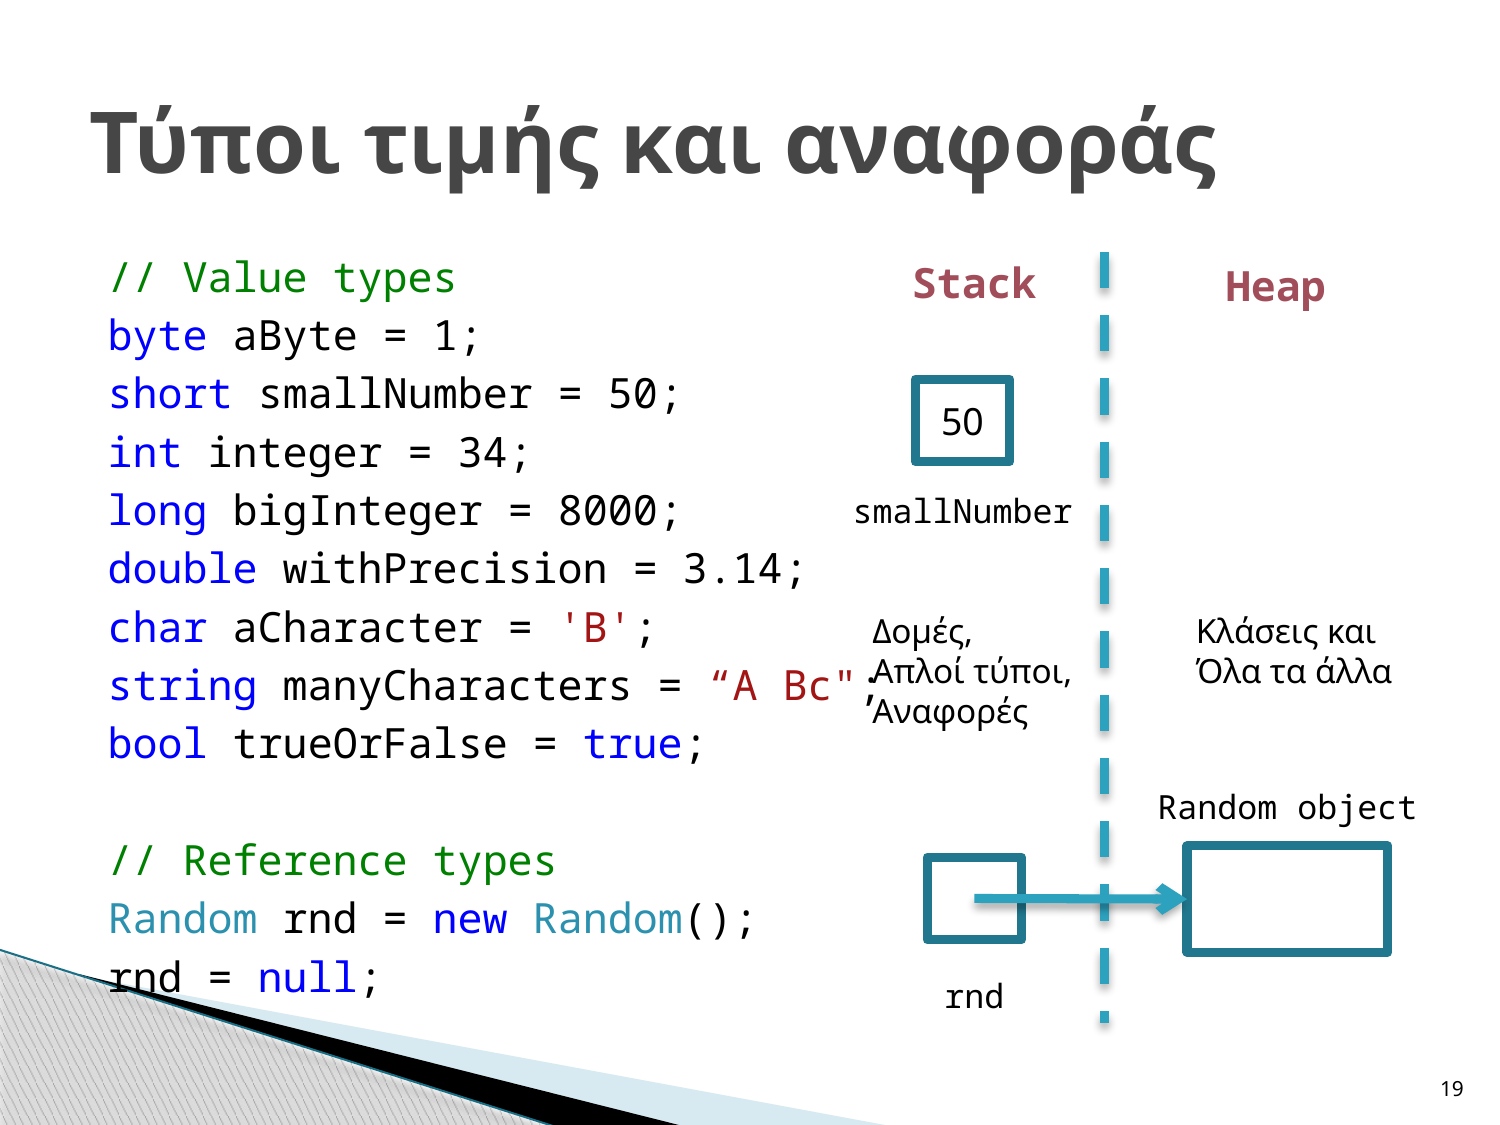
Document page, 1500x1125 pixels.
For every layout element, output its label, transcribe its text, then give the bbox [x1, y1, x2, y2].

text_box smallNumber [837, 483, 1088, 538]
text_box Stack [897, 249, 1052, 314]
text_box [1182, 841, 1392, 957]
text_box 50 [911, 375, 1014, 466]
list // Value types byte aByte = 1; short smallNumber = 50; int integer = 34; long bigInteger = 8000; double withPrecision = 3.14; char aCharacter = 'B'; string manyCharacters = “A Bc"; bool trueOrFalse = true; // Reference types Random rnd = new Random(); rnd = null; [75, 243, 916, 1035]
text_box Κλάσεις και Όλα τα άλλα [1181, 603, 1408, 698]
text_box Random object [1142, 778, 1433, 834]
text_box [923, 853, 1026, 944]
text_box Δομές, Απλοί τύποι, Αναφορές [857, 603, 1088, 738]
slide_number 19 [1418, 1051, 1479, 1112]
text_box Heap [1211, 251, 1341, 317]
text_box rnd [929, 967, 1020, 1023]
title Τύποι τιμής και αναφοράς [75, 45, 1425, 233]
